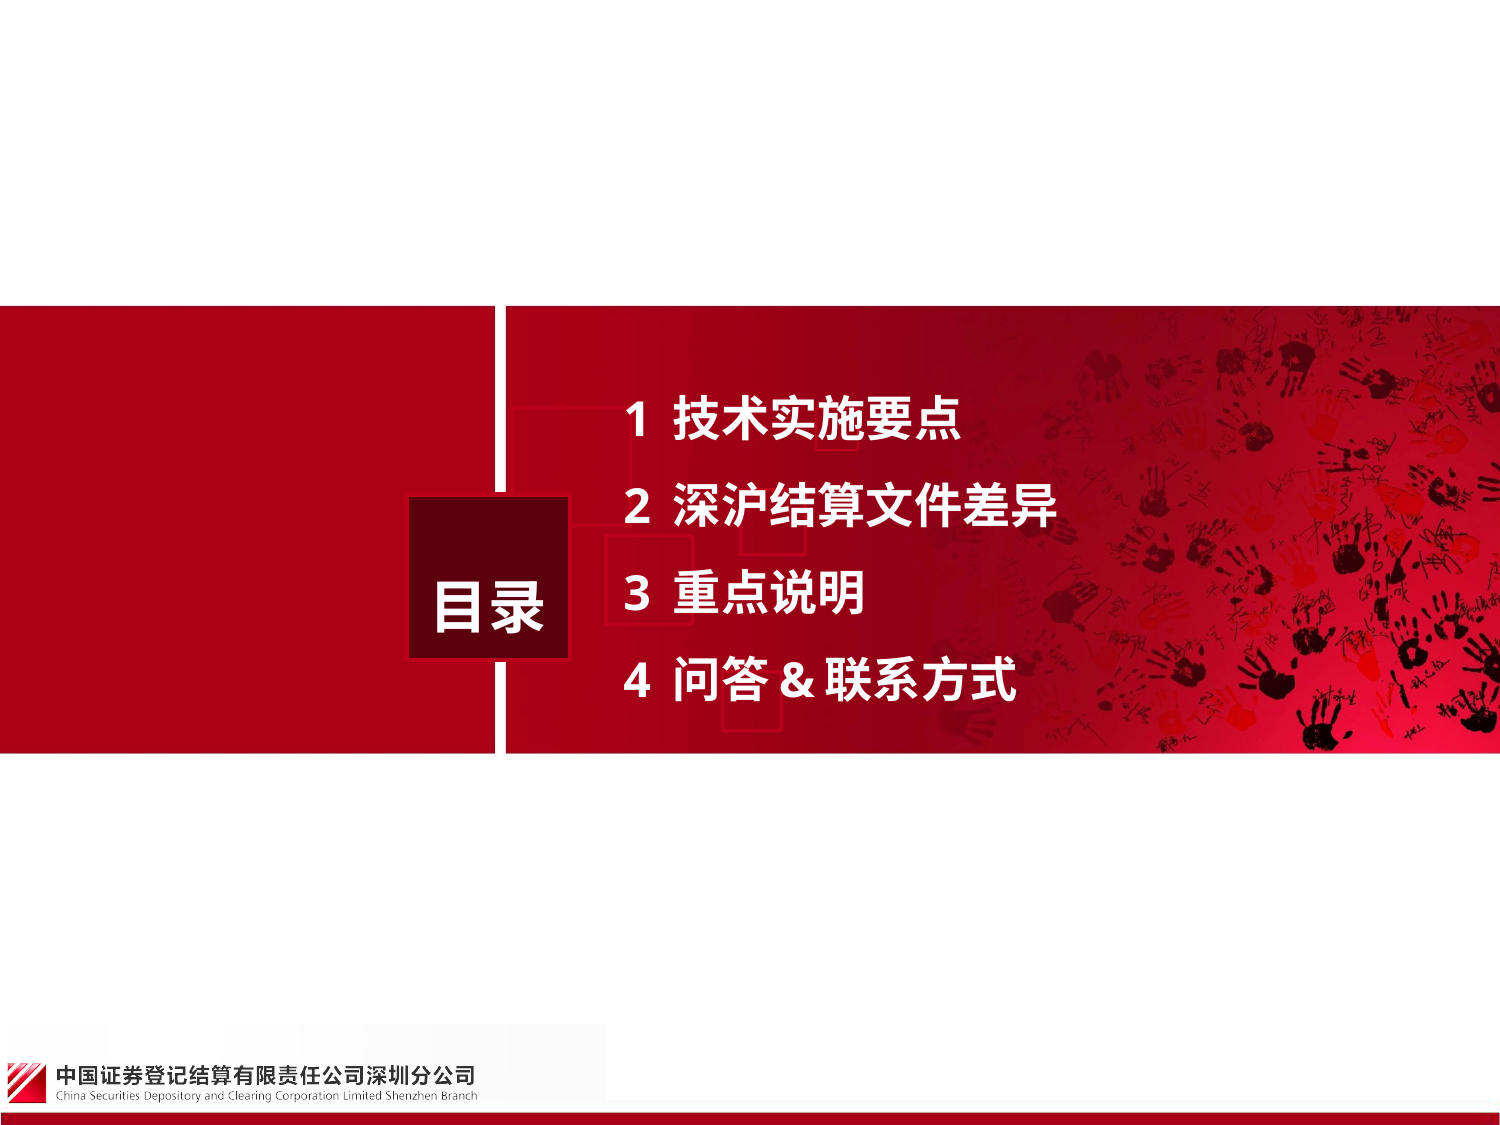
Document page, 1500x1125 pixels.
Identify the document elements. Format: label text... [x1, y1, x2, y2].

list 目录 [404, 492, 572, 662]
title 1 技术实施要点 2 深沪结算文件差异 3 重点说明 4 问答&联系方式 [608, 349, 1459, 717]
picture [0, 0, 1500, 1125]
